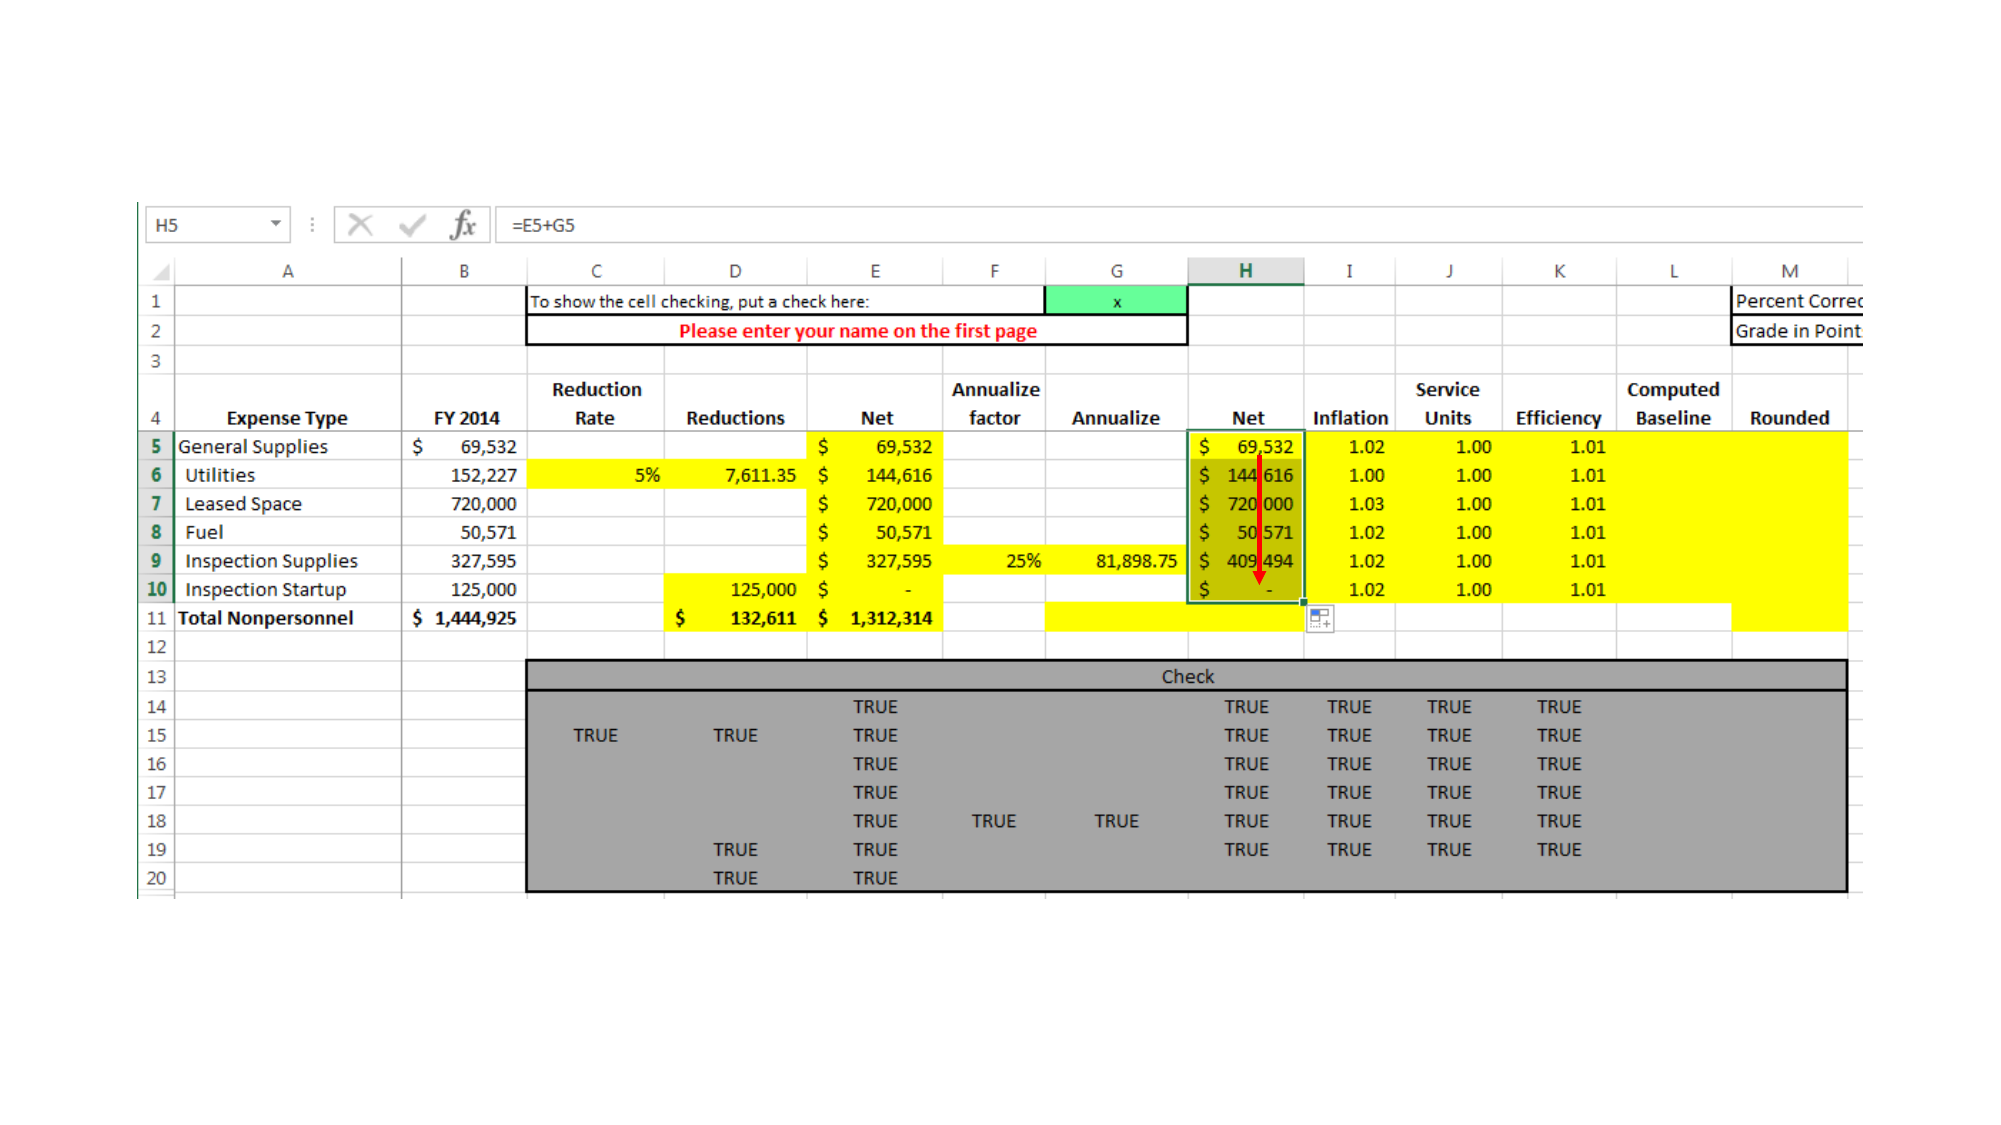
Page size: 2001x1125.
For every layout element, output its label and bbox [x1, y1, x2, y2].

list [137, 202, 1863, 899]
